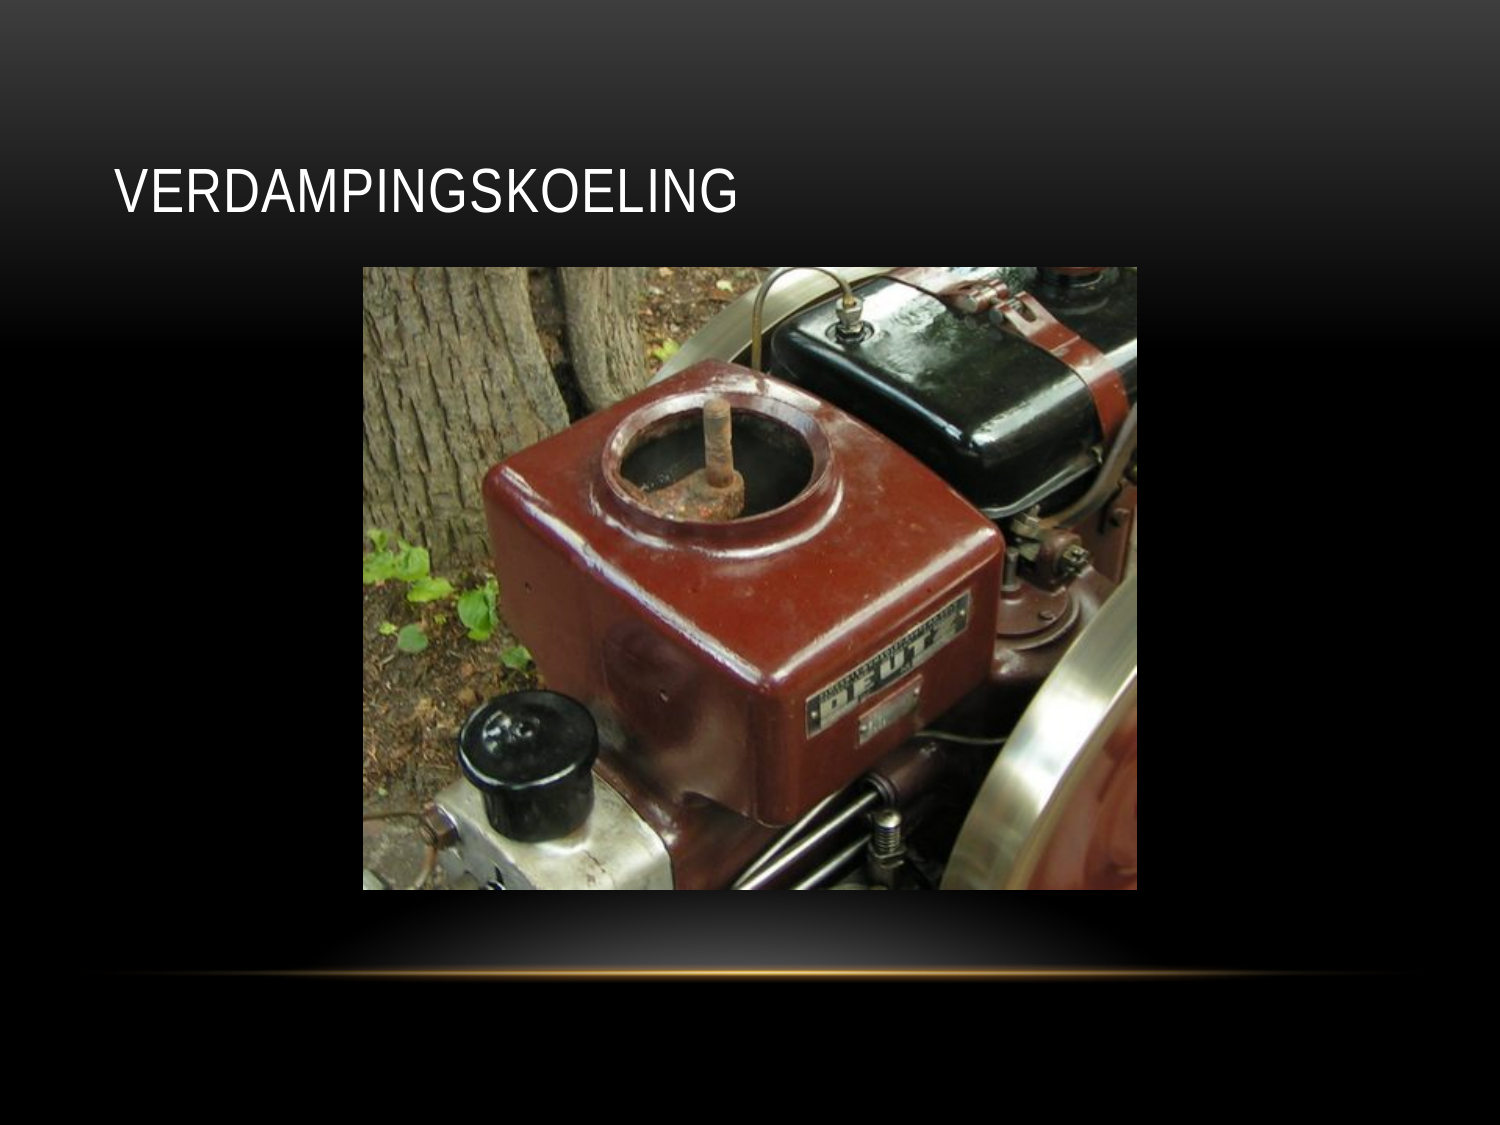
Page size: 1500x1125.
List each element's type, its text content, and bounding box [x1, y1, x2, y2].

picture [0, 0, 1500, 1125]
title verdampingskoeling [99, 45, 1400, 233]
